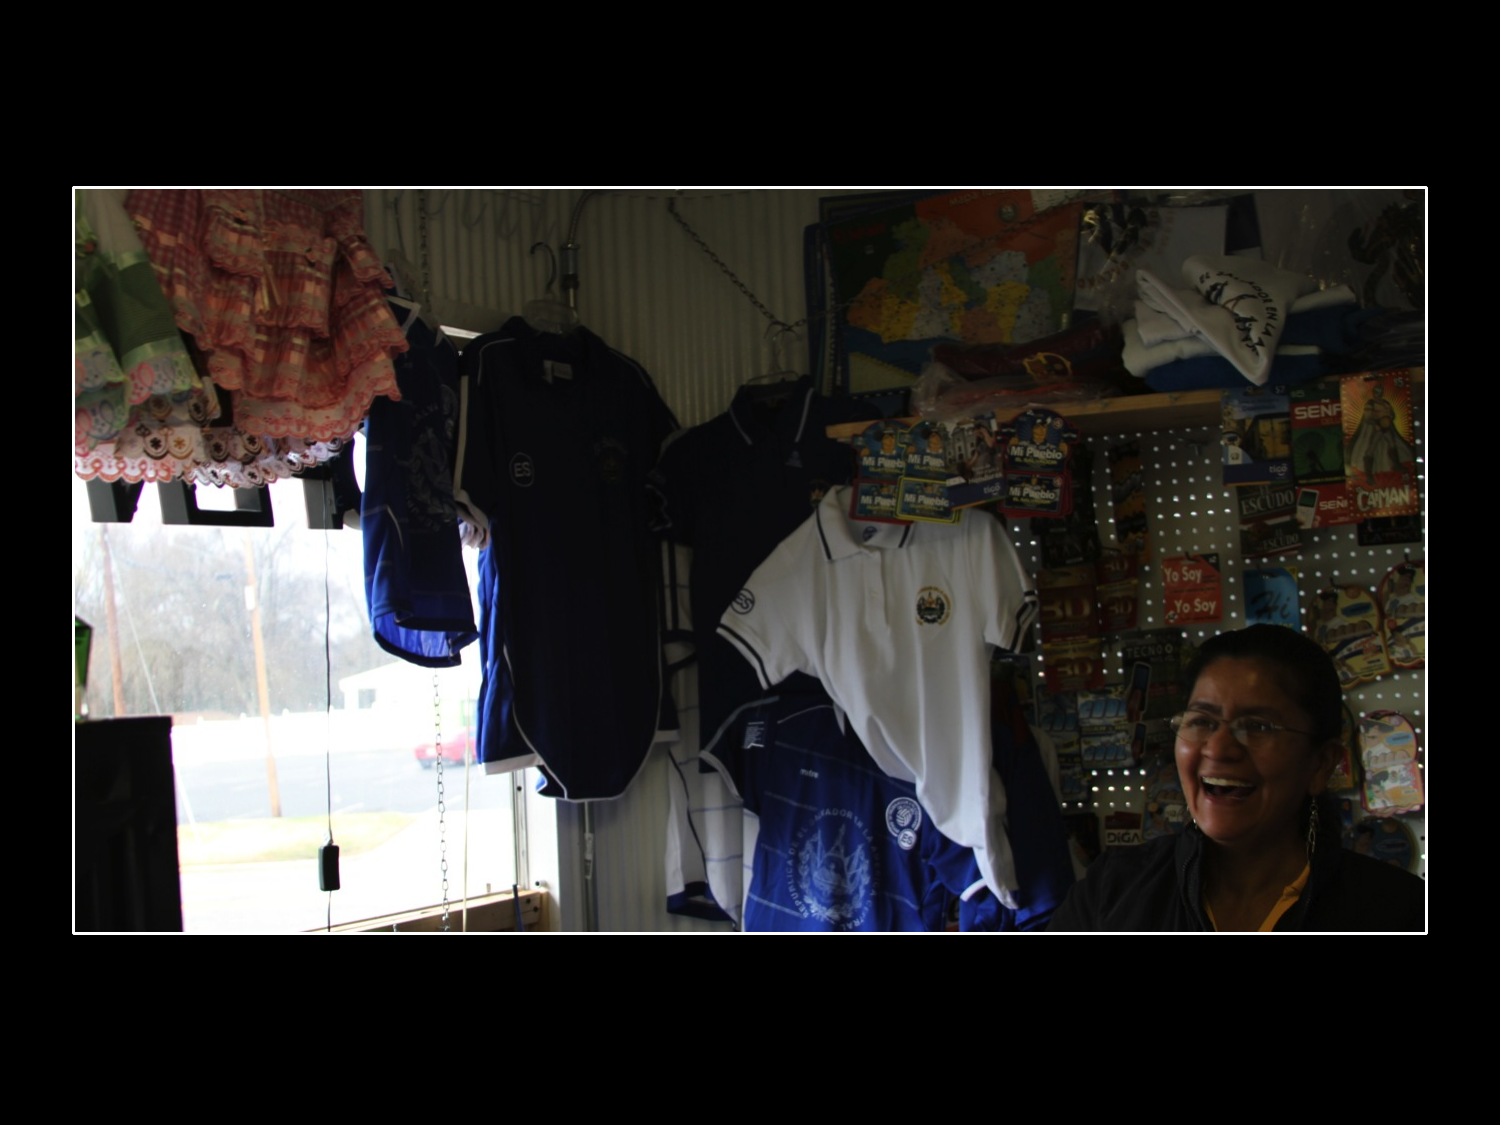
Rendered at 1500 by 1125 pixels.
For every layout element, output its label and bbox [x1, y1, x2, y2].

picture [74, 188, 1426, 932]
